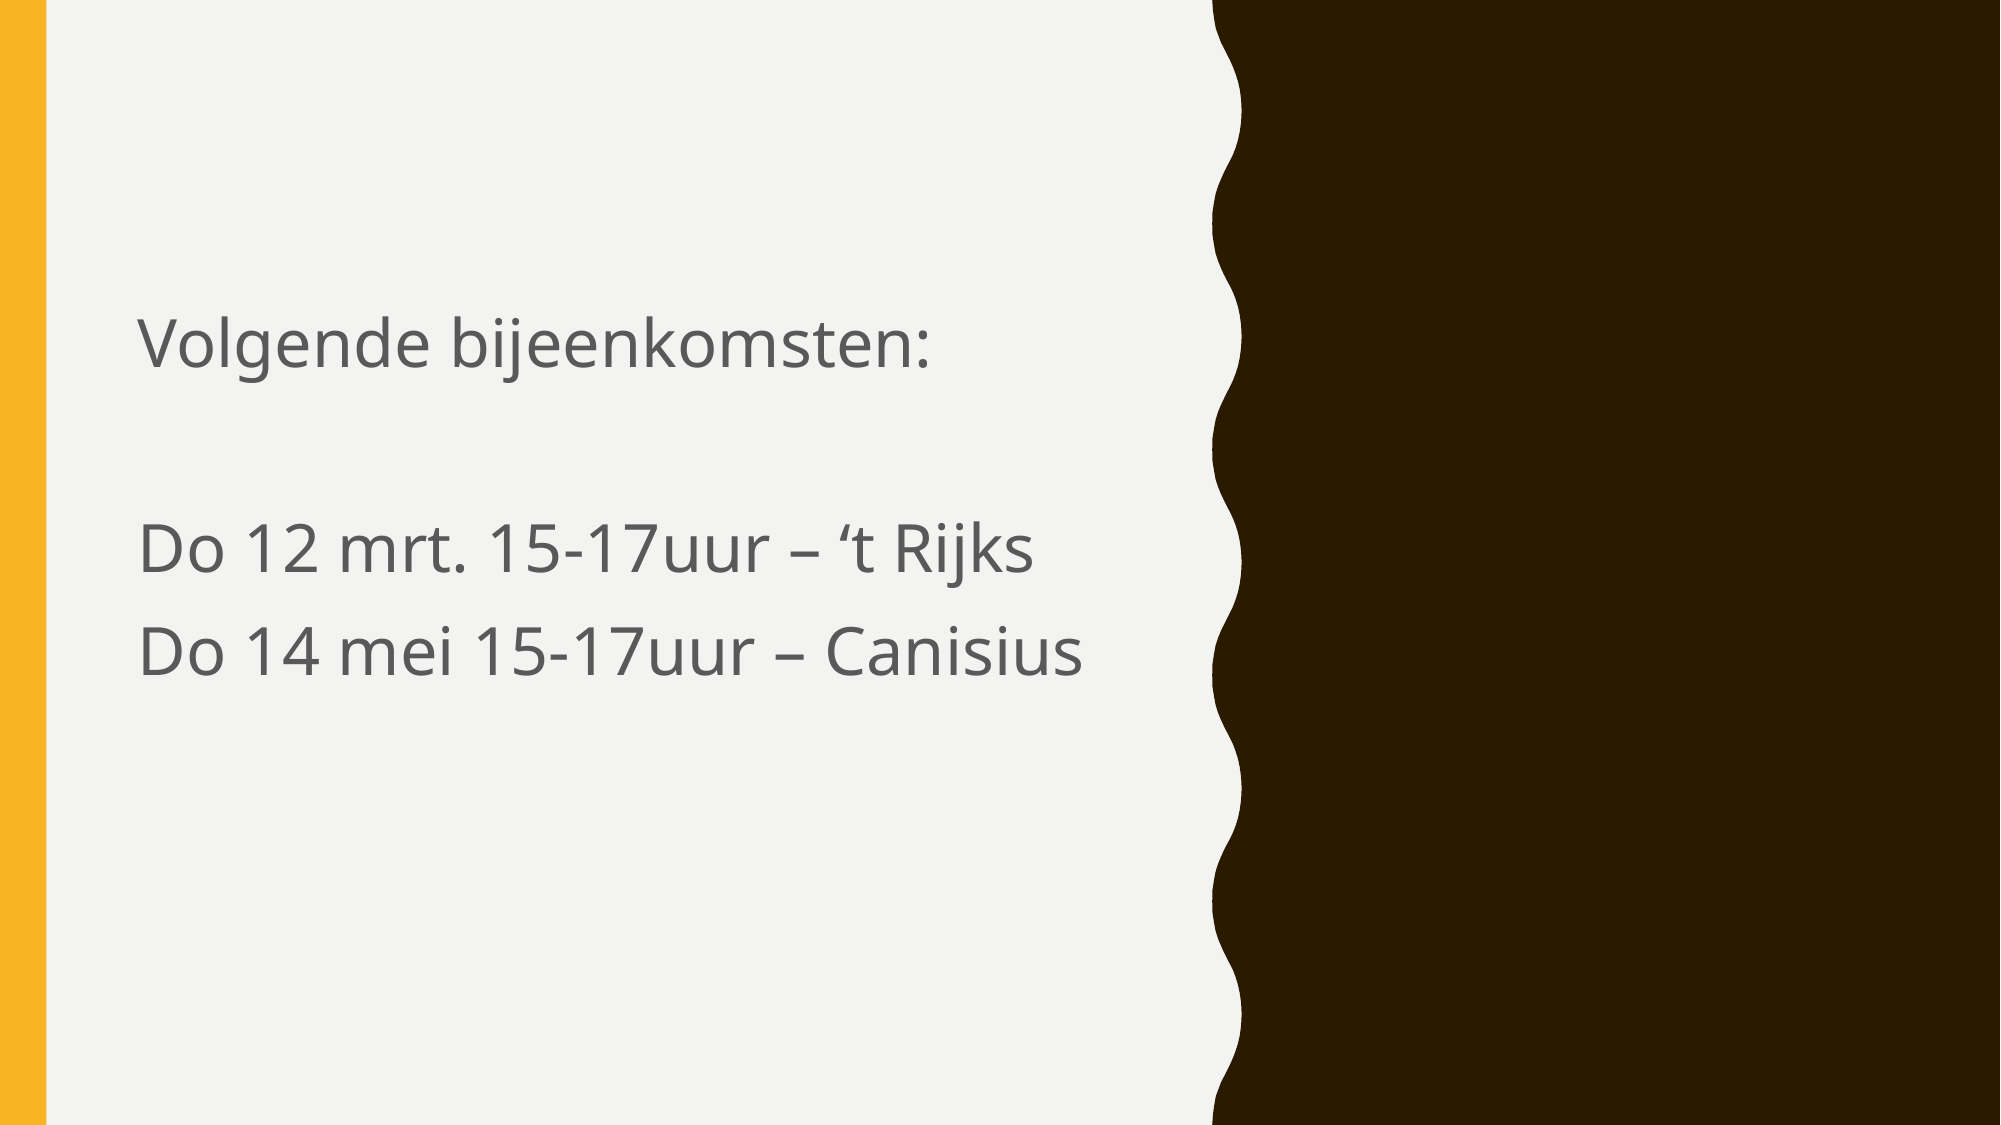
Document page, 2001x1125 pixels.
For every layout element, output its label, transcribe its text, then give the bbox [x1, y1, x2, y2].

list Volgende bijeenkomsten: Do 12 mrt. 15-17uur – ‘t Rijks Do 14 mei 15-17uur – Canisius [122, 285, 1182, 1104]
